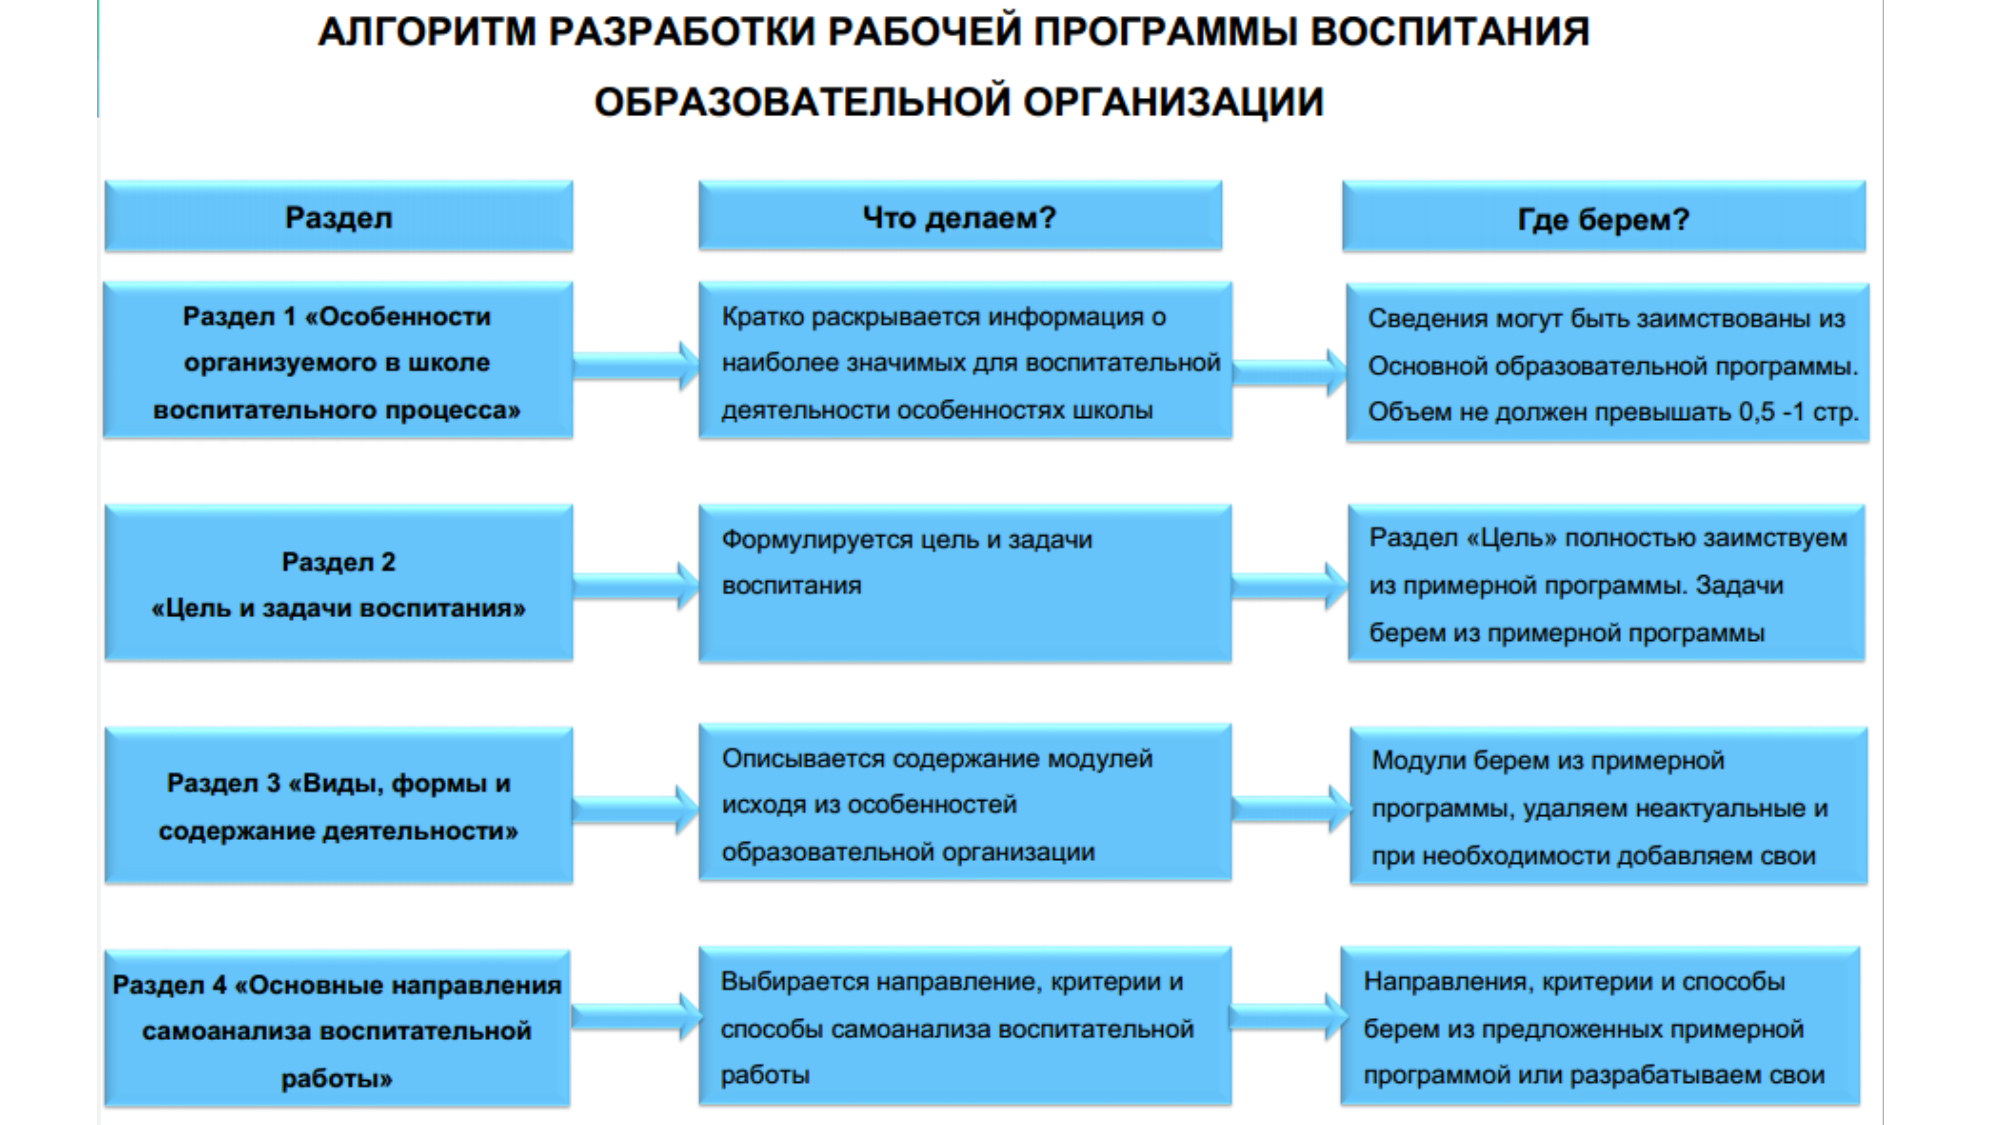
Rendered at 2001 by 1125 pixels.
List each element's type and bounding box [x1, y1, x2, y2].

picture [97, 0, 1884, 1125]
